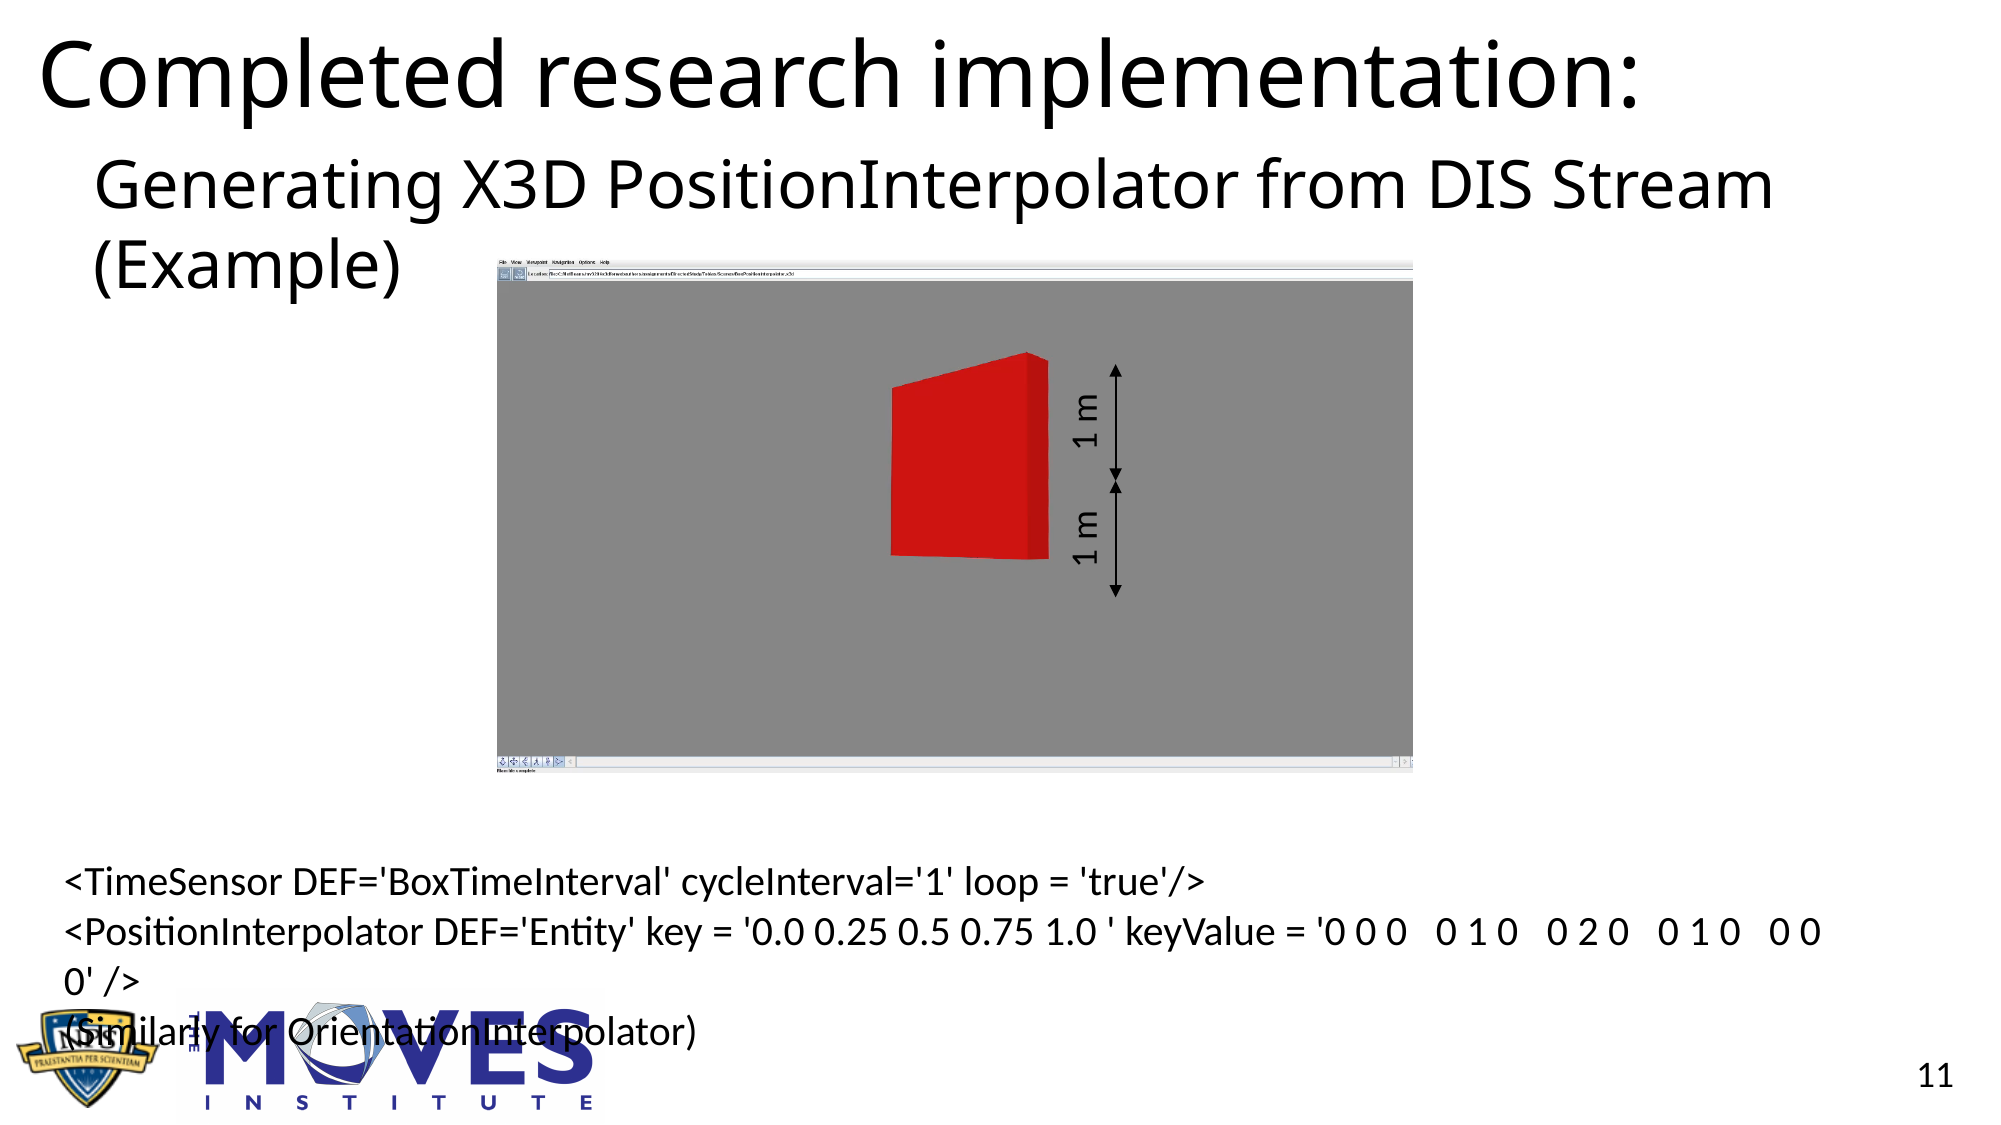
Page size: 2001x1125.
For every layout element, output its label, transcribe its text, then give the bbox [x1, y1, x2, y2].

text_box 11 [1888, 1042, 1969, 1105]
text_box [496, 257, 1414, 774]
picture [16, 1009, 160, 1108]
picture [176, 1062, 605, 1124]
text_box Generating X3D PositionInterpolator from DIS Stream (Example) [78, 134, 1922, 309]
text_box <TimeSensor DEF='BoxTimeInterval' cycleInterval='1' loop = 'true'/> <PositionInterpolator DEF='Entity' key = '0.0 0.25 0.5 0.75 1.0 ' keyValue = '0 0 0 0 1 0 0 2 0 0 1 0 0 0 0' /> (Similarly for OrientationInterpolator) [49, 846, 1922, 1062]
text_box Completed research implementation: [22, 7, 1977, 133]
